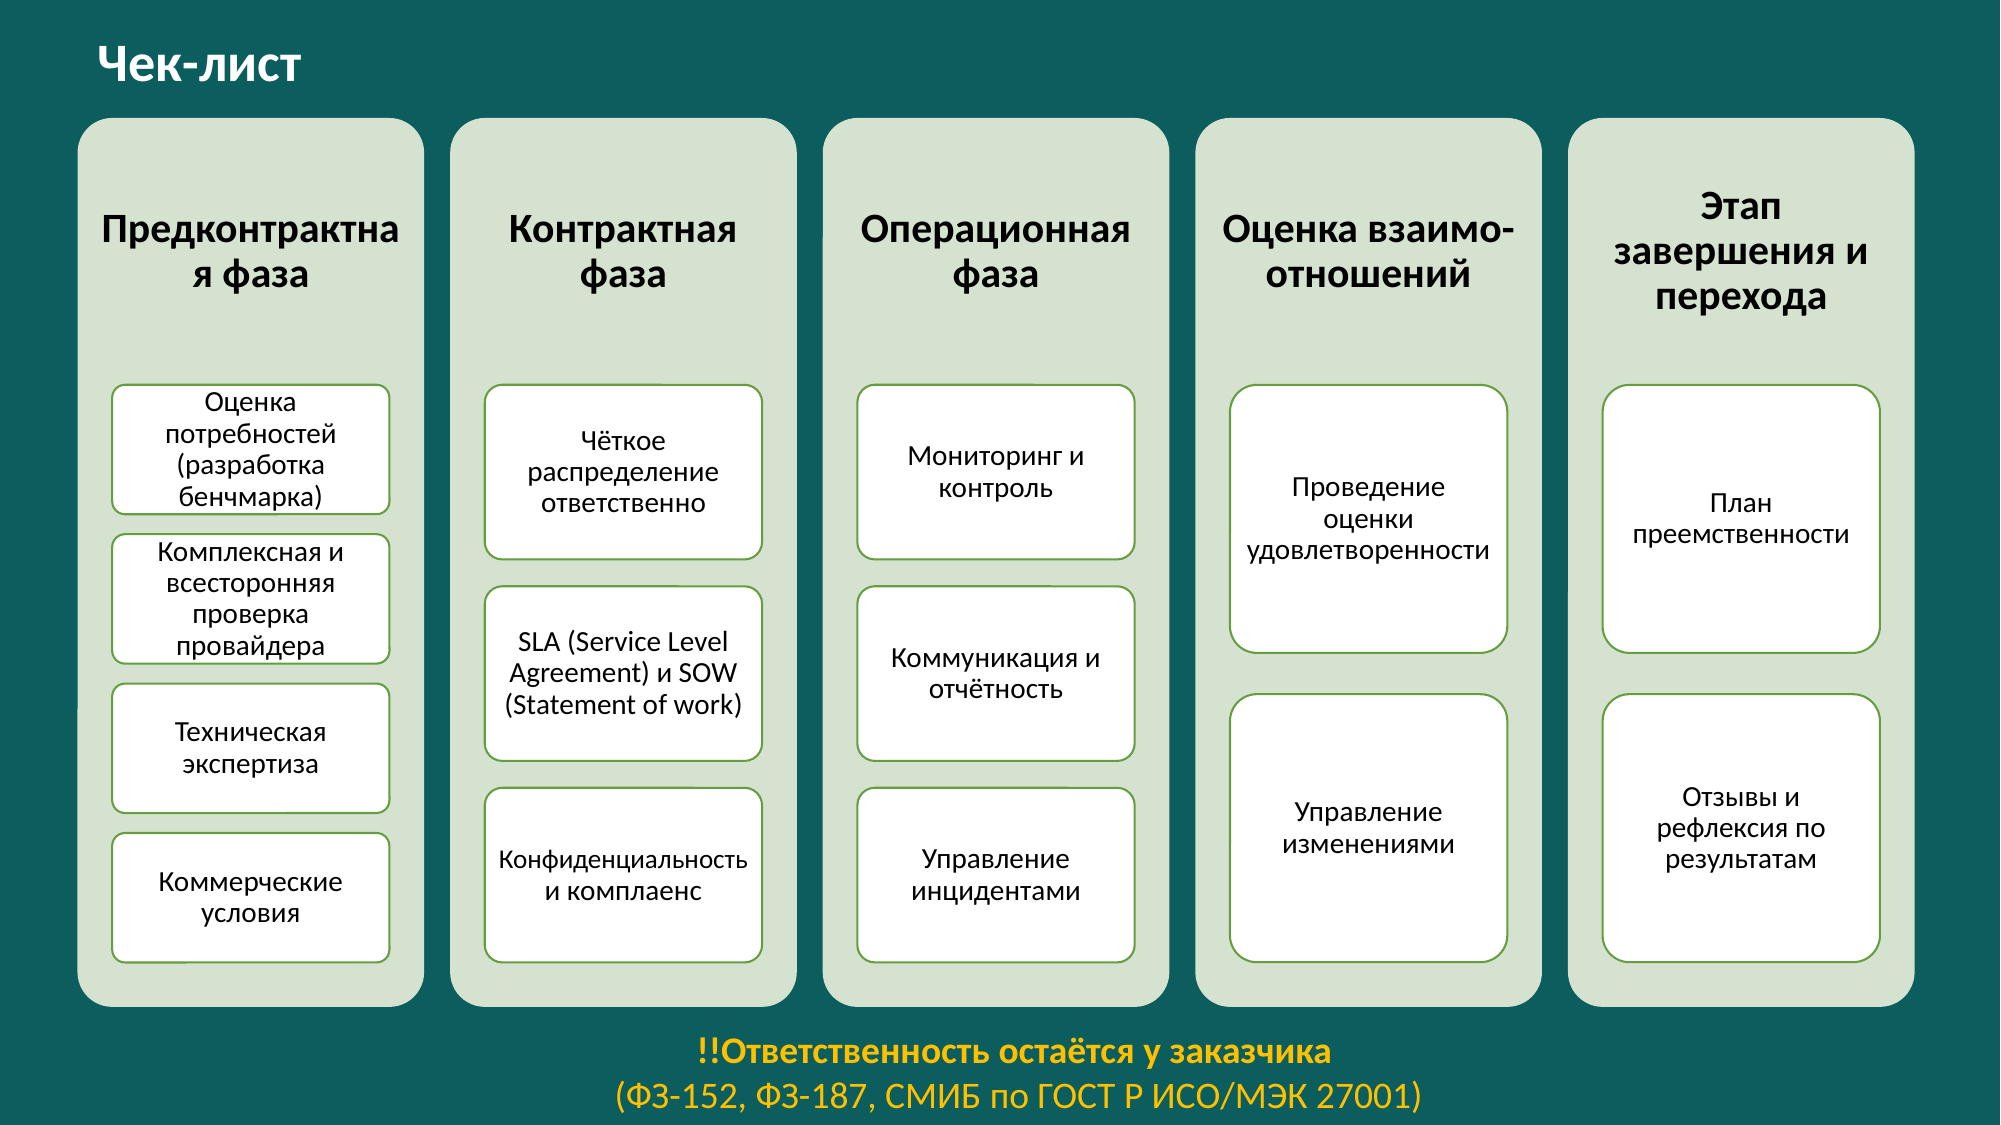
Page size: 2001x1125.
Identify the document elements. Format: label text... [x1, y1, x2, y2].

title Чек-лист [82, 0, 1612, 117]
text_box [76, 117, 1916, 1007]
text_box !!Ответственность остаётся у заказчика (ФЗ-152, ФЗ-187, СМИБ по ГОСТ Р ИСО/МЭК 27001) [149, 1018, 1888, 1124]
